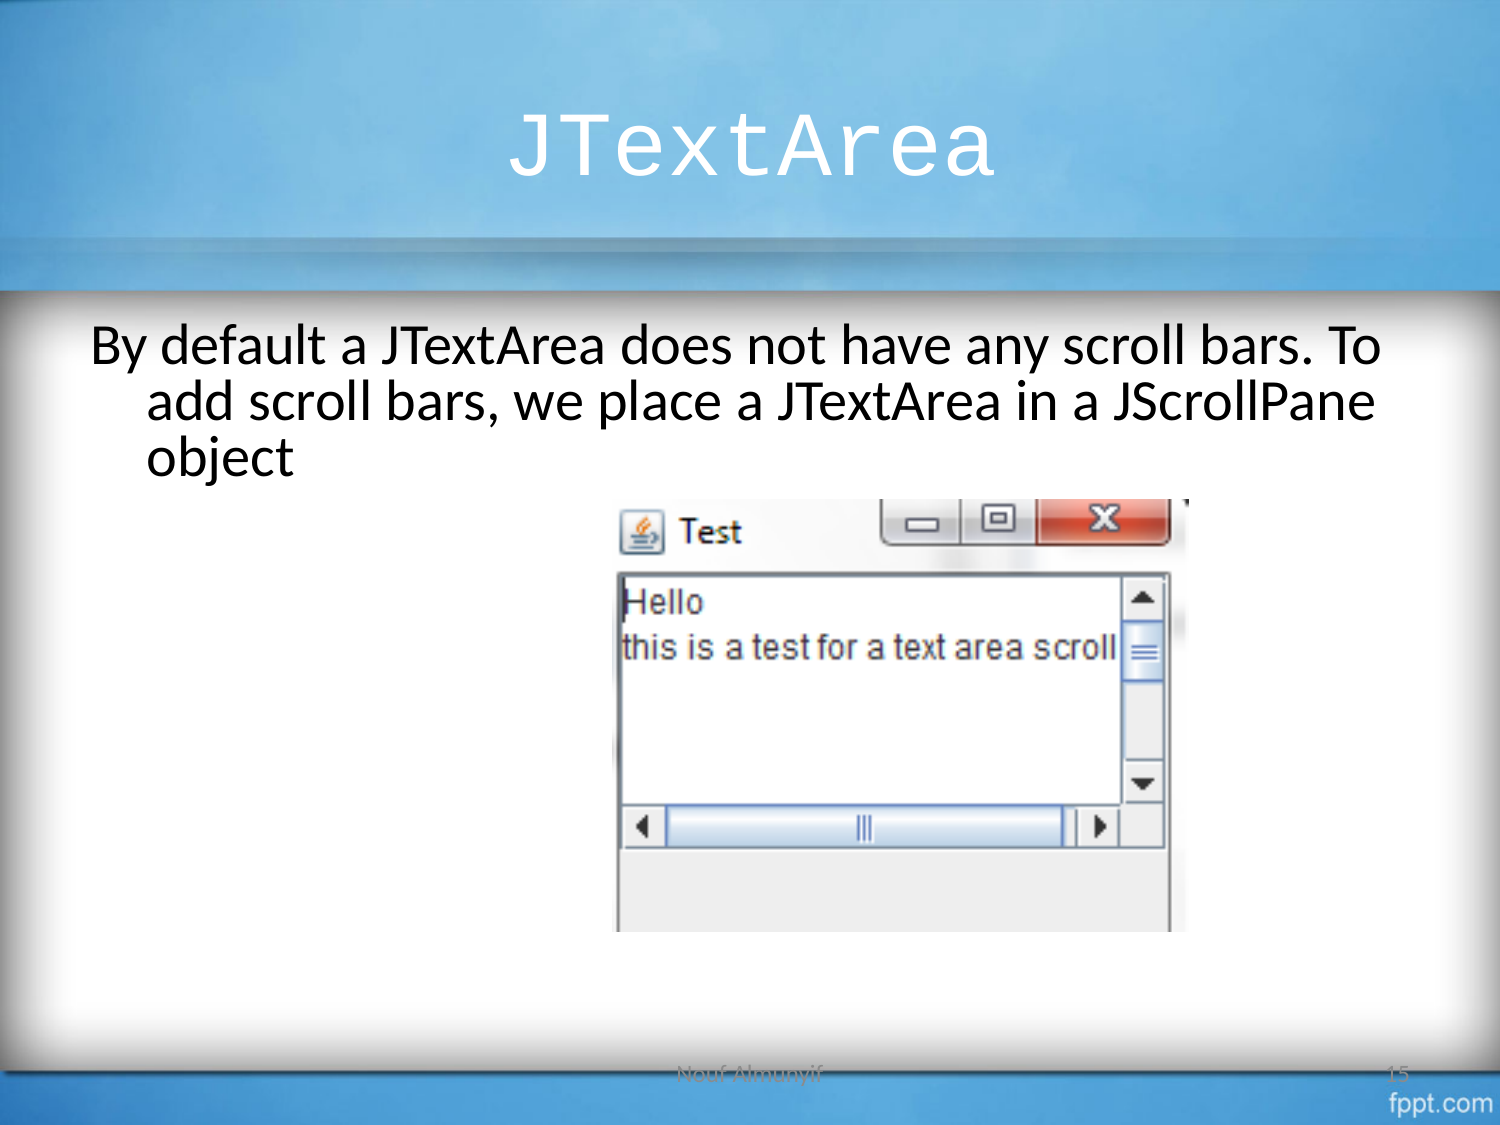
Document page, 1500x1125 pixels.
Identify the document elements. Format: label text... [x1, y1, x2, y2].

footer Nouf Almunyif [512, 1042, 988, 1103]
picture [0, 0, 1500, 1125]
title JTextArea [75, 45, 1425, 233]
slide_number 15 [1074, 1042, 1425, 1103]
list By default a JTextArea does not have any scroll bars. To add scroll bars, we place a JTextArea in a JScrollPane object [75, 312, 1425, 1005]
